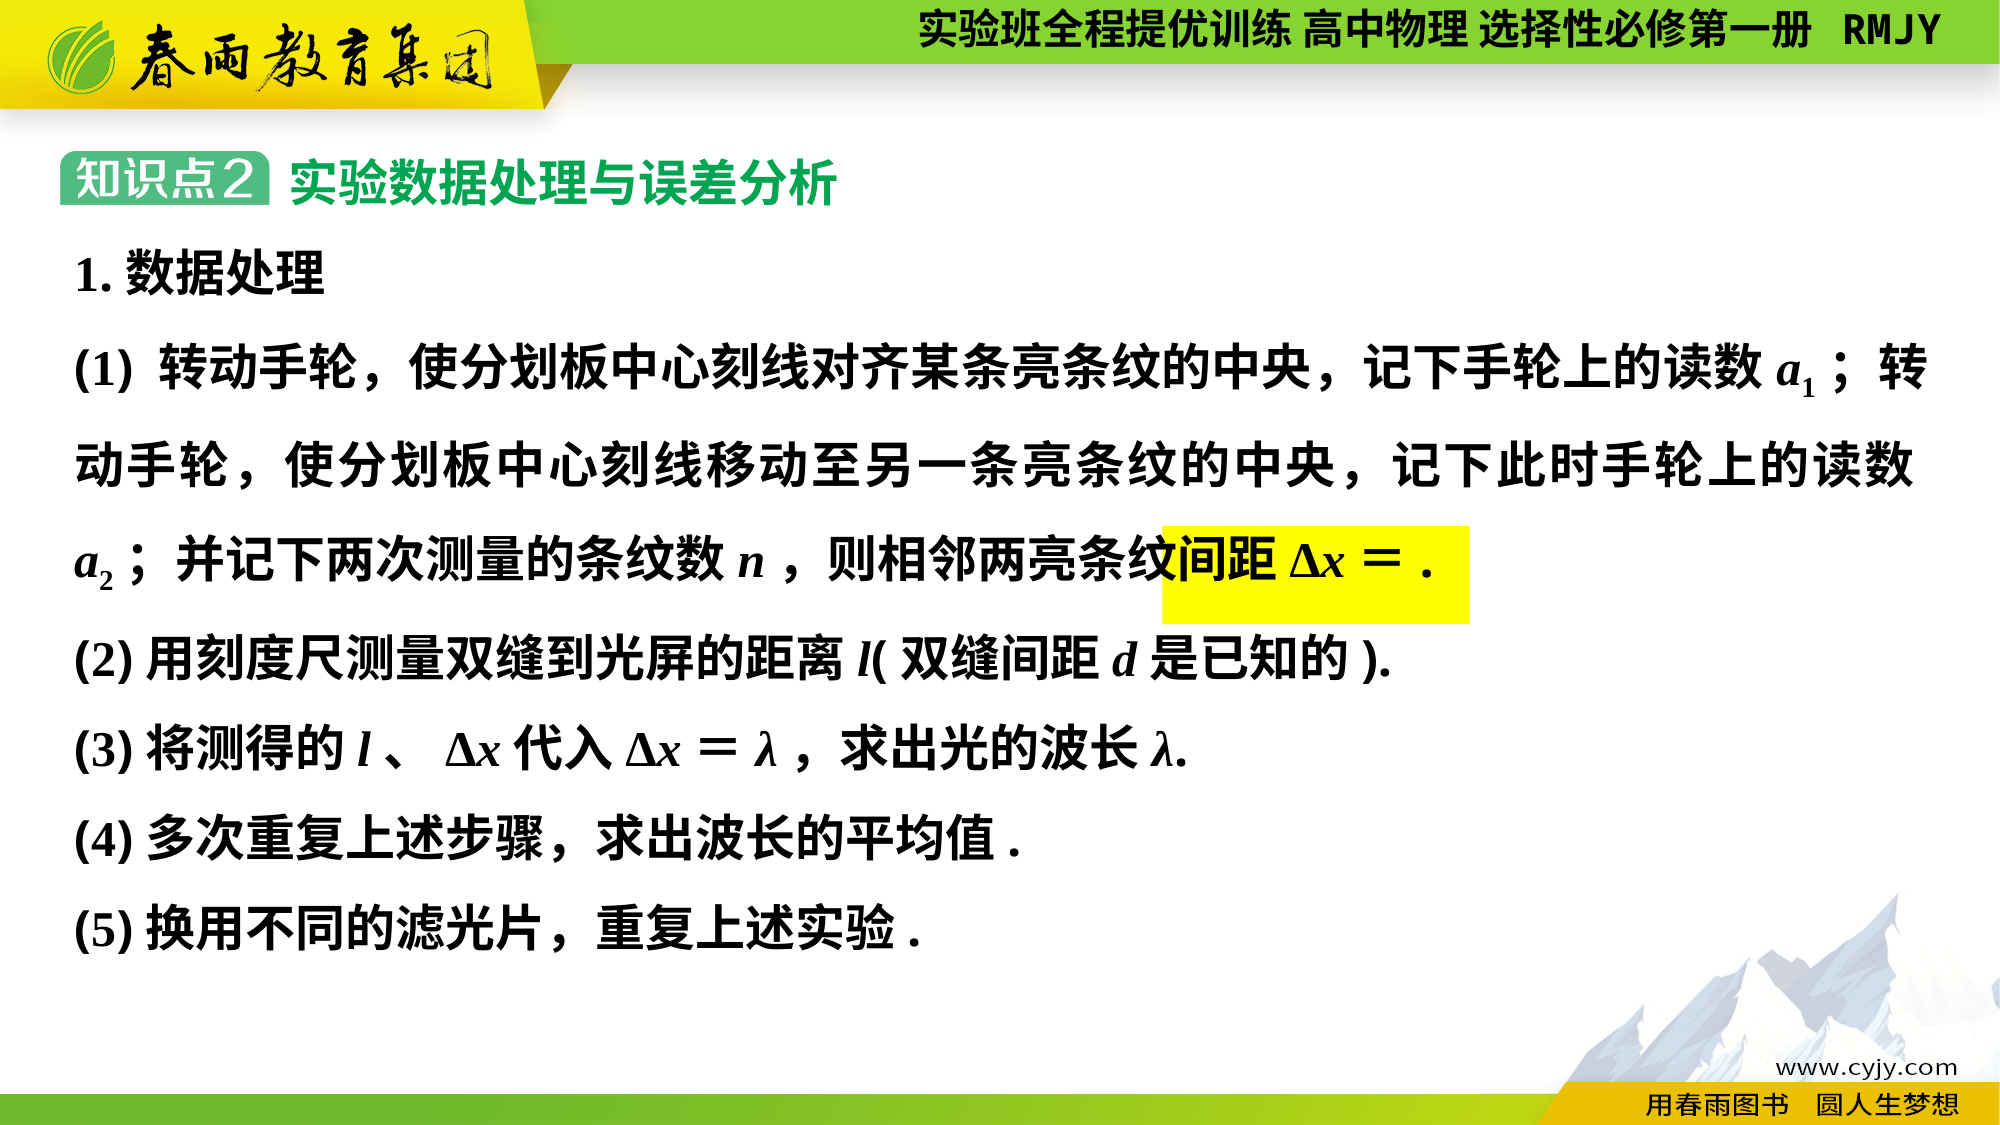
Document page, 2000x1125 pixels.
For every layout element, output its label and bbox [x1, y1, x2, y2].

picture [0, 0, 2000, 1125]
text_box [1162, 525, 1470, 625]
